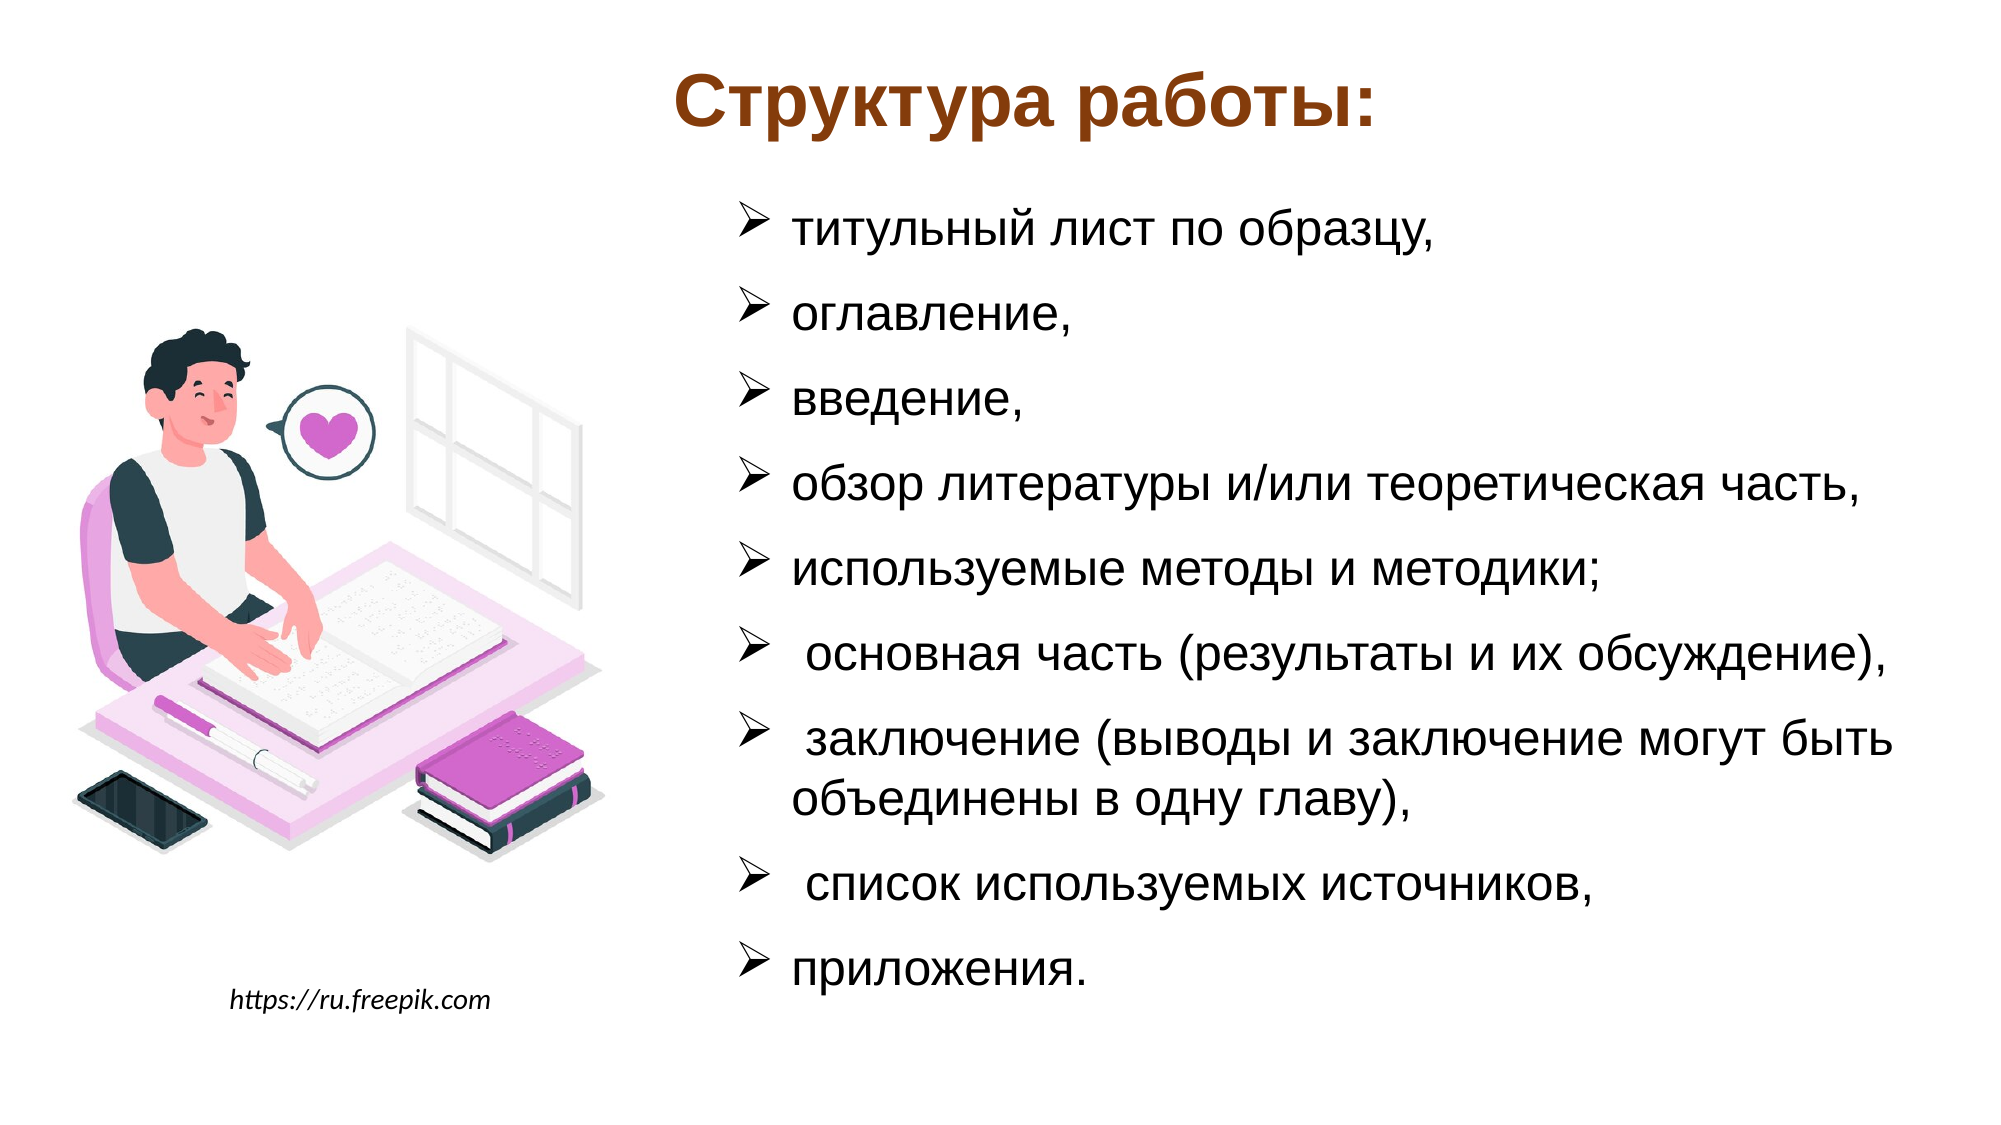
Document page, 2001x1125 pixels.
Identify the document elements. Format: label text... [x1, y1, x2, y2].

text_box титульный лист по образцу, оглавление, введение, обзор литературы и/или теоретическая часть, используемые методы и методики; основная часть (результаты и их обсуждение), заключение (выводы и заключение могут быть объединены в одну главу), список используемых источников, приложения. [720, 188, 1951, 1003]
picture [27, 289, 634, 896]
text_box Структура работы: [107, 15, 1945, 188]
text_box https://ru.freepik.com [56, 972, 665, 1023]
